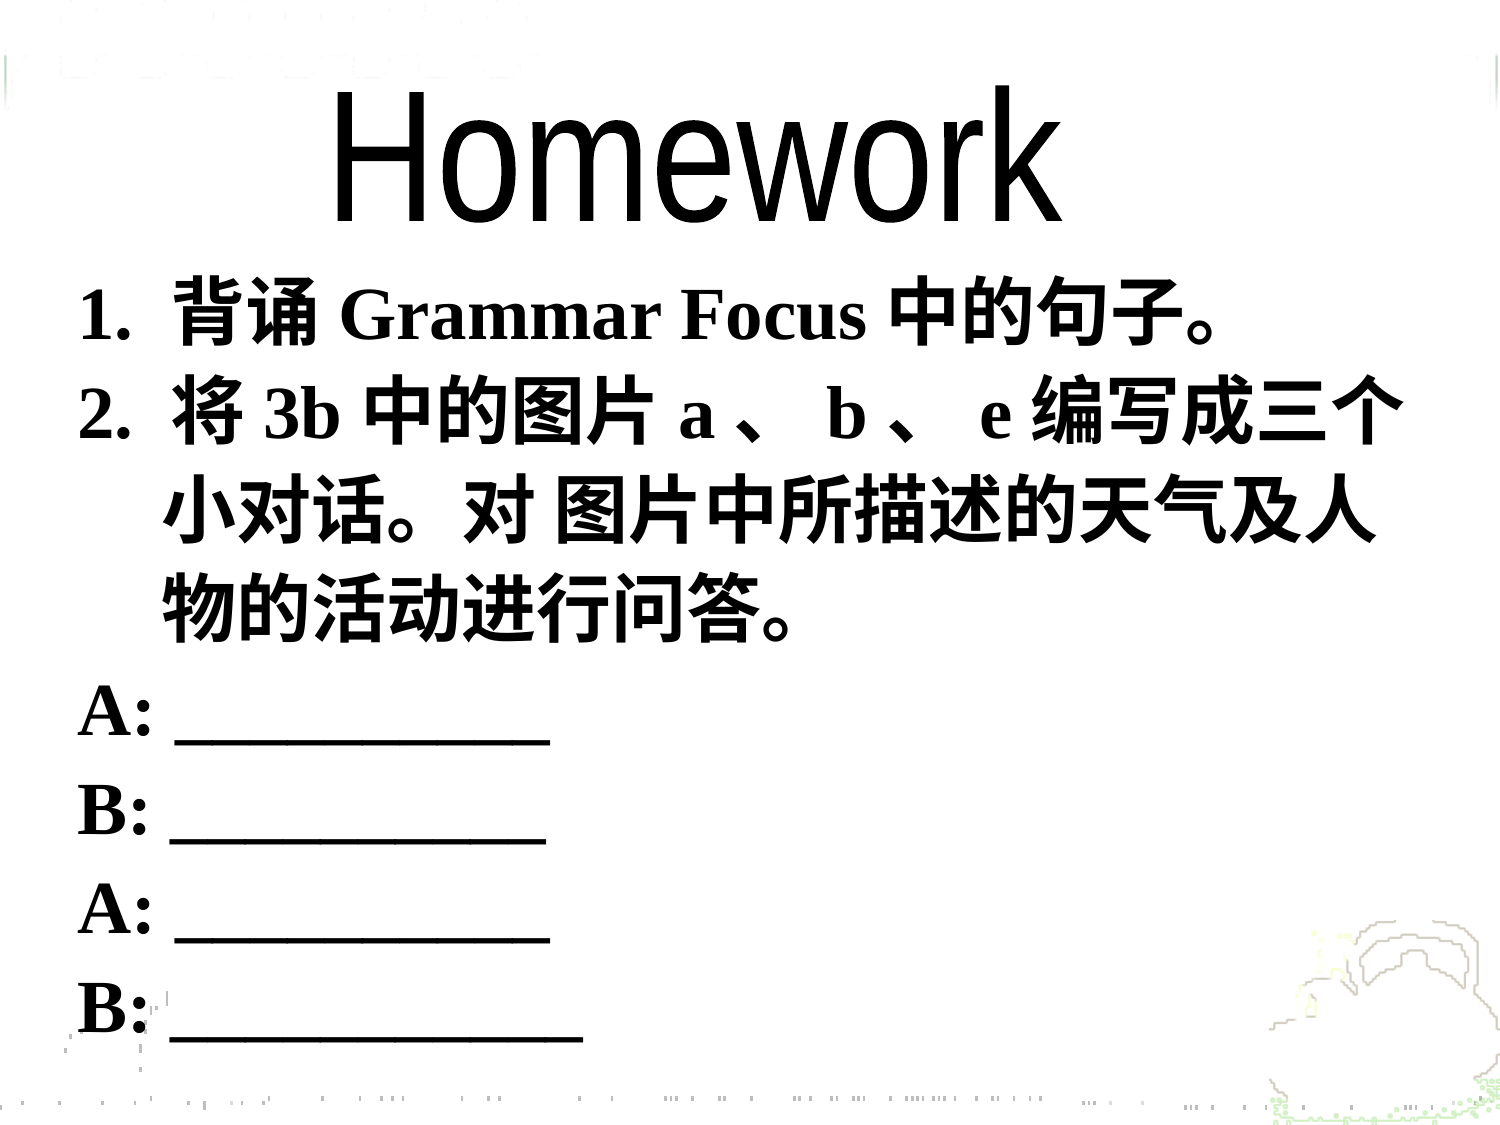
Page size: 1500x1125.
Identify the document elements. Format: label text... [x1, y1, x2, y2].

text_box 1. 背诵Grammar Focus中的句子。 2. 将3b中的图片a、b、e编写成三个小对话。对 图片中所描述的天气及人物的活动进行问答。 A: __________ B: __________ A: __________ B: ___________ [62, 247, 1438, 1055]
